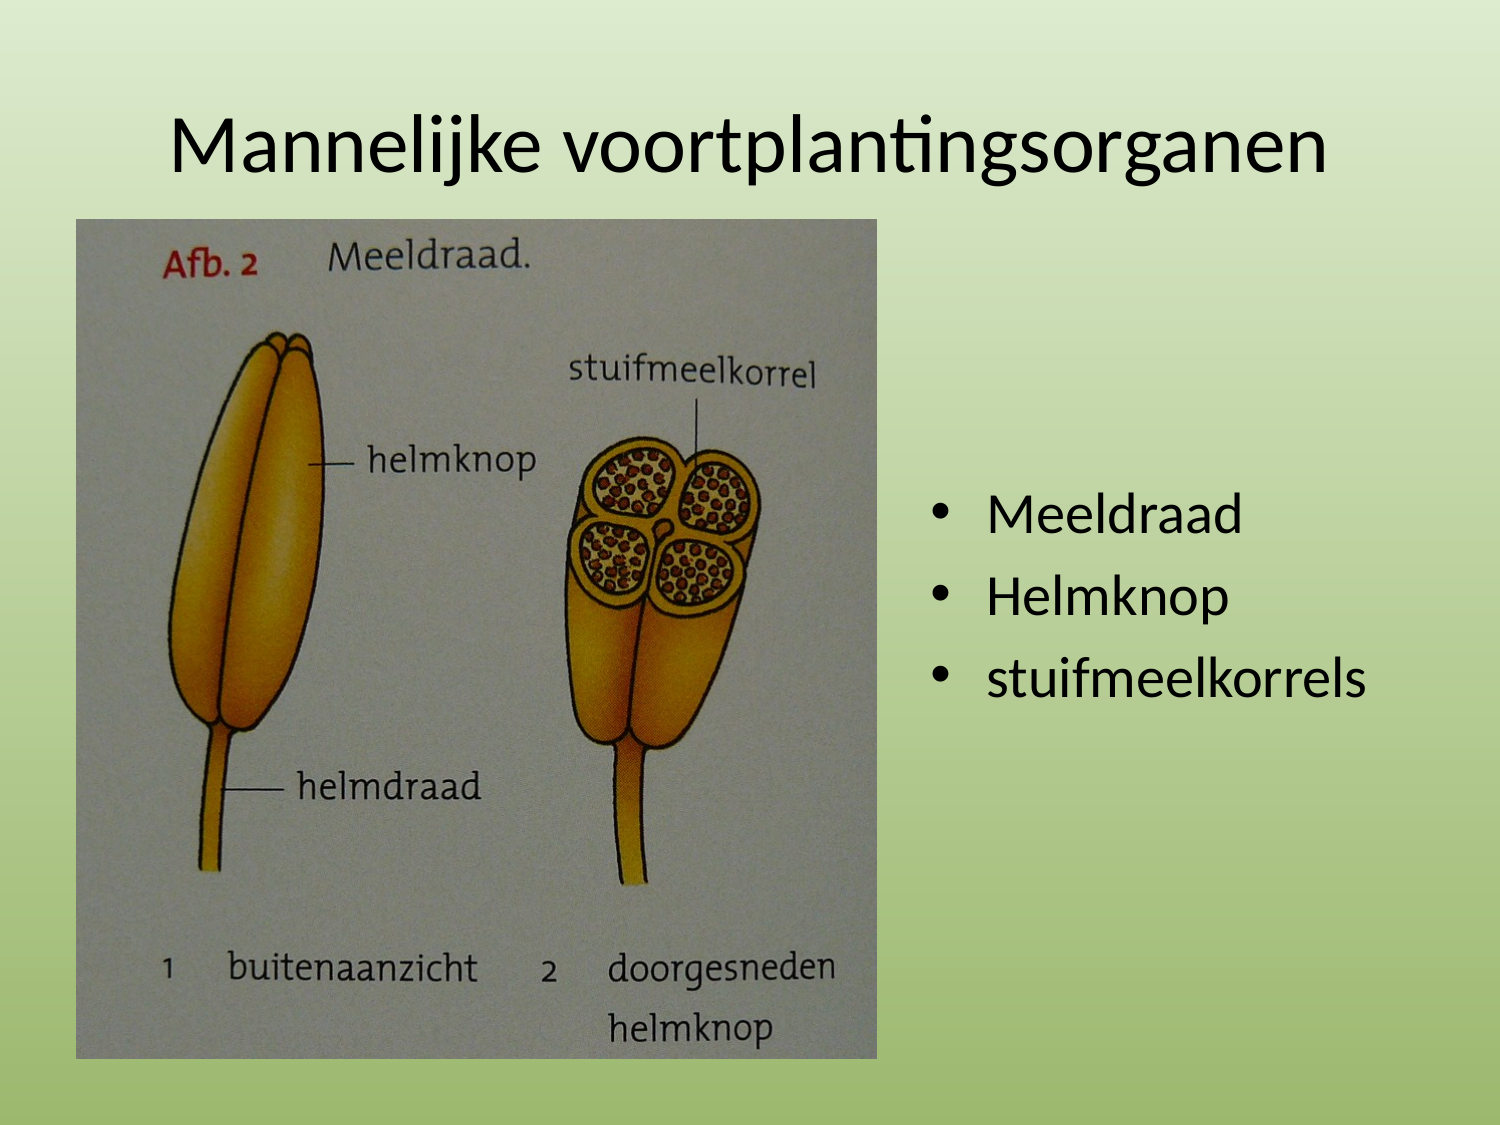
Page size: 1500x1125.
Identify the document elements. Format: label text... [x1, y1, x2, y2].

list Meeldraad Helmknop stuifmeelkorrels [915, 467, 1425, 1005]
title Mannelijke voortplantingsorganen [75, 45, 1425, 233]
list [76, 219, 877, 1059]
